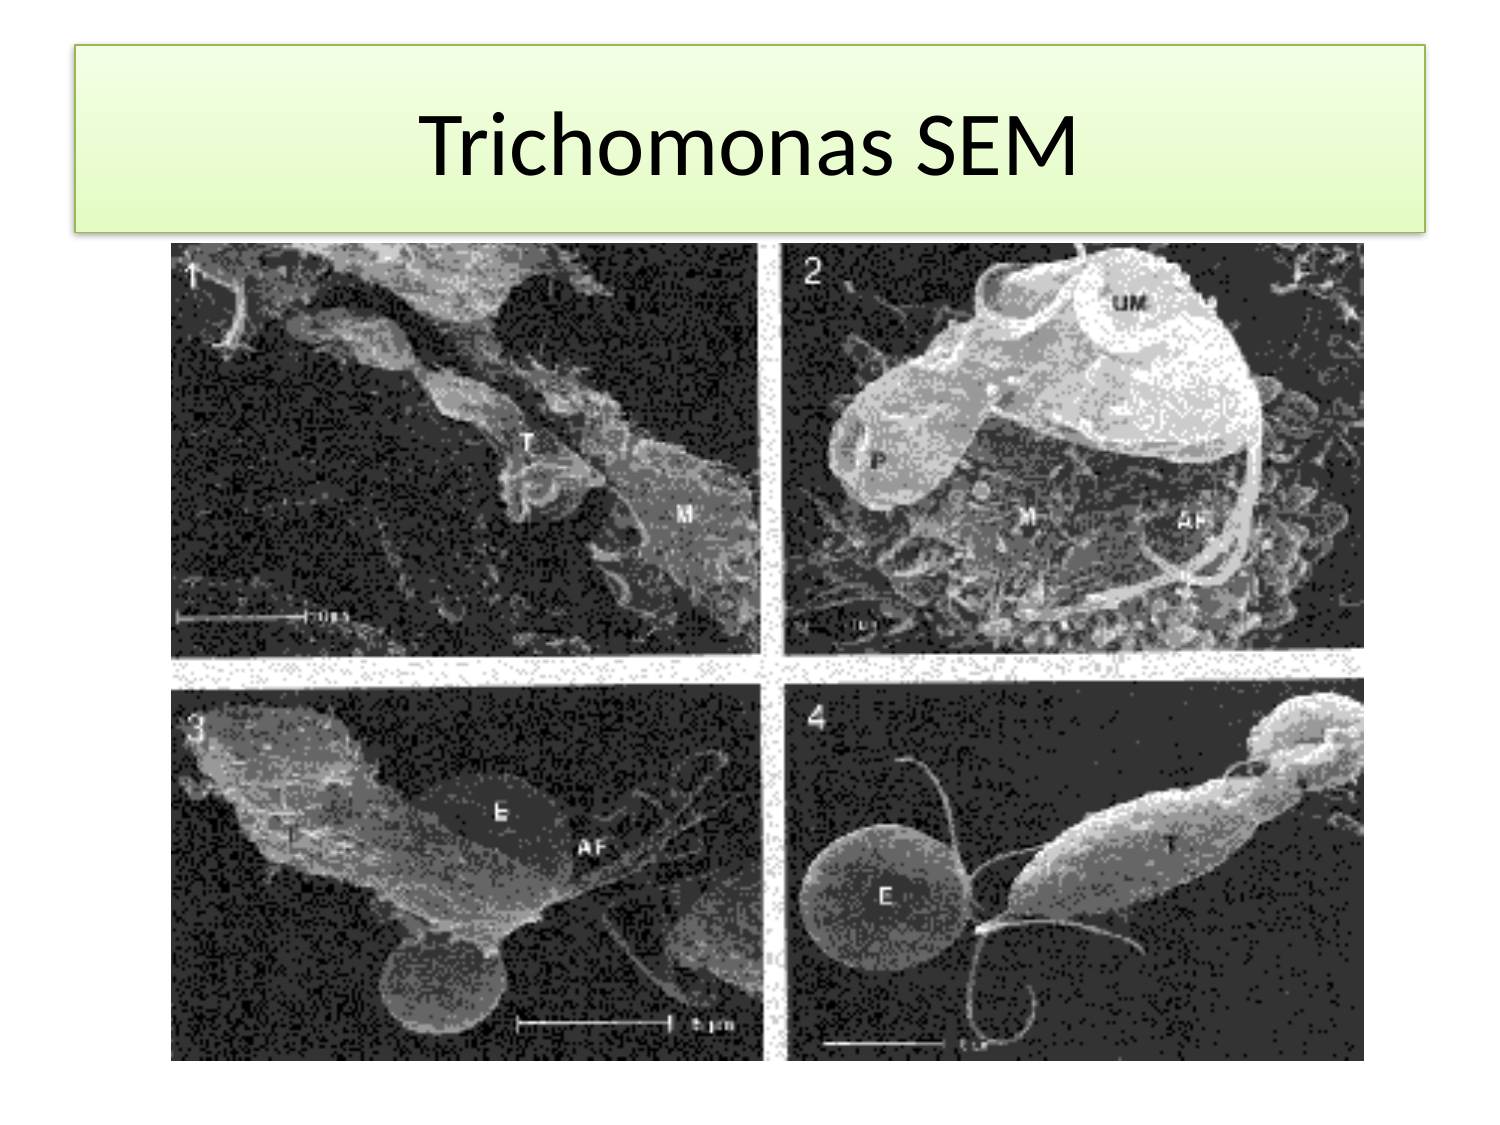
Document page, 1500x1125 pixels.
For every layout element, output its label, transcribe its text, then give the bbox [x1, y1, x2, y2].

title Trichomonas SEM [74, 44, 1426, 233]
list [170, 243, 1364, 1061]
